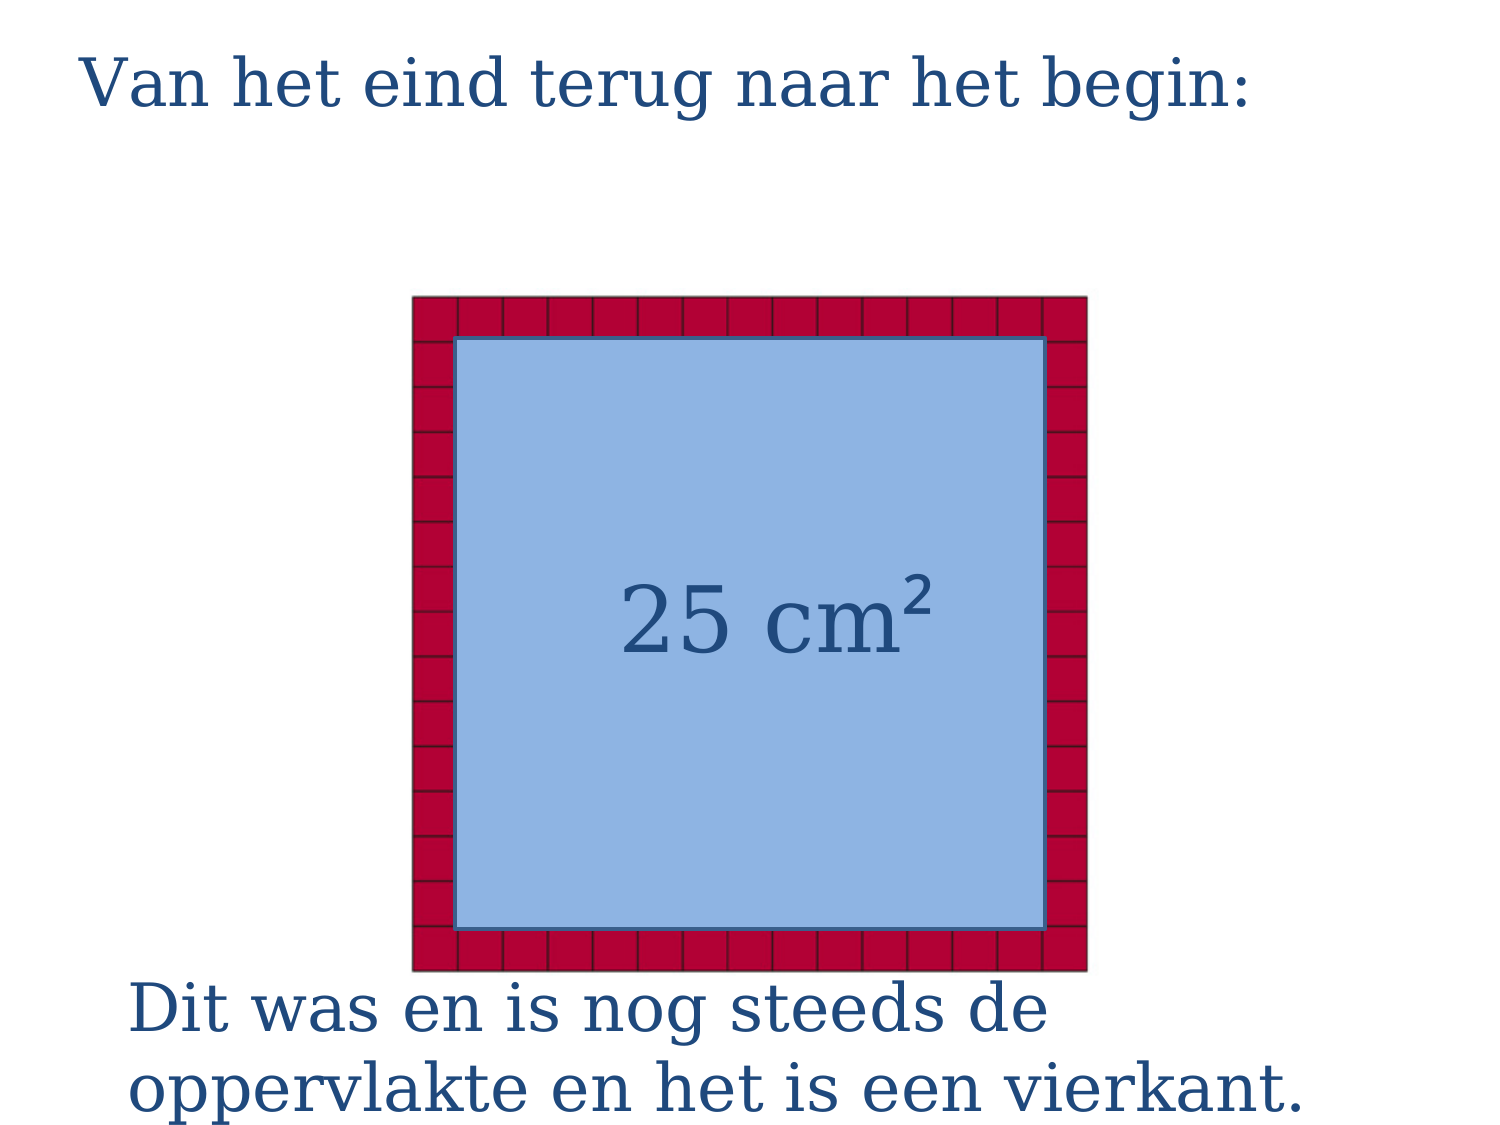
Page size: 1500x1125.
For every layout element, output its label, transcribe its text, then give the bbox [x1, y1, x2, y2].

text_box Van het eind terug naar het begin: [64, 32, 1340, 128]
text_box Dit was en is nog steeds de oppervlakte en het is een vierkant. [112, 996, 1388, 1093]
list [398, 288, 1102, 980]
